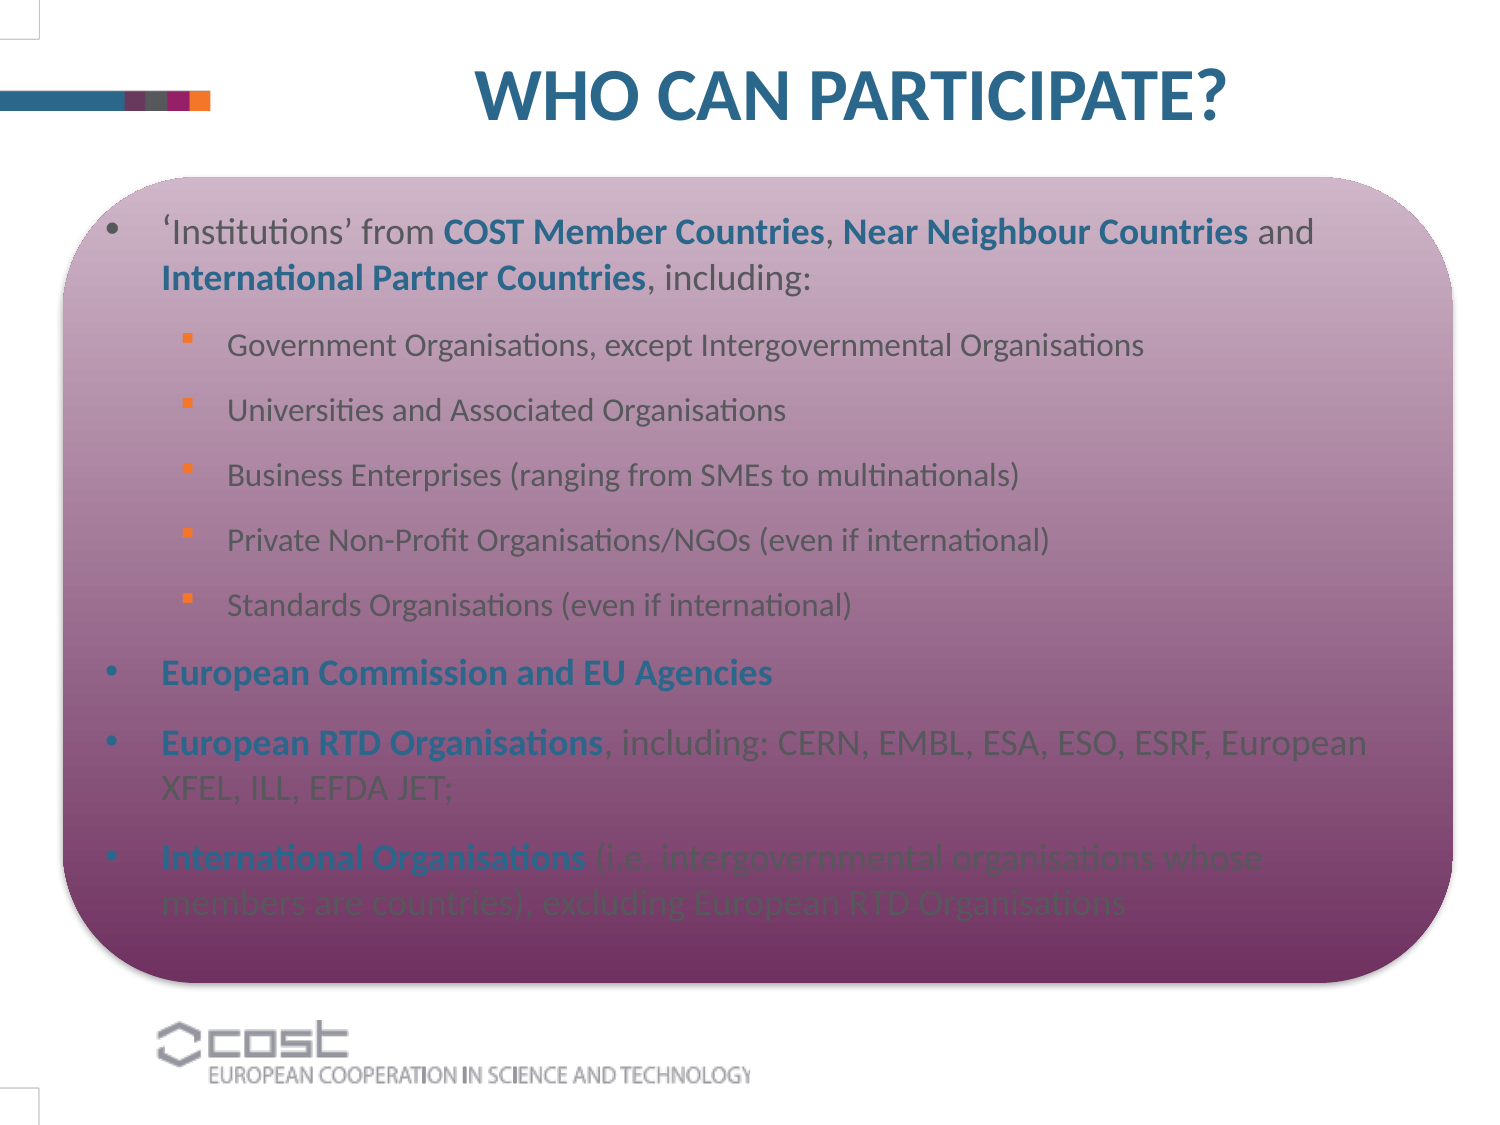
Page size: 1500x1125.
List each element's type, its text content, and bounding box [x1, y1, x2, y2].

text_box [62, 204, 1454, 984]
list WHO CAN PARTICIPATE? [459, 38, 1449, 178]
text_box [130, 177, 1386, 195]
list ‘Institutions’ from COST Member Countries, Near Neighbour Countries and International Partner Countries, including: Government Organisations, except Intergovernmental Organisations Universities and Associated Organisations Business Enterprises (ranging from SMEs to multinationals) Private Non-Profit Organisations/NGOs (even if international) Standards Organisations (even if international) European Commission and EU Agencies European RTD Organisations, including: CERN, EMBL, ESA, ESO, ESRF, European XFEL, ILL, EFDA JET; International Organisations (i.e. intergovernmental organisations whose members are countries), excluding European RTD Organisations [90, 195, 1400, 885]
